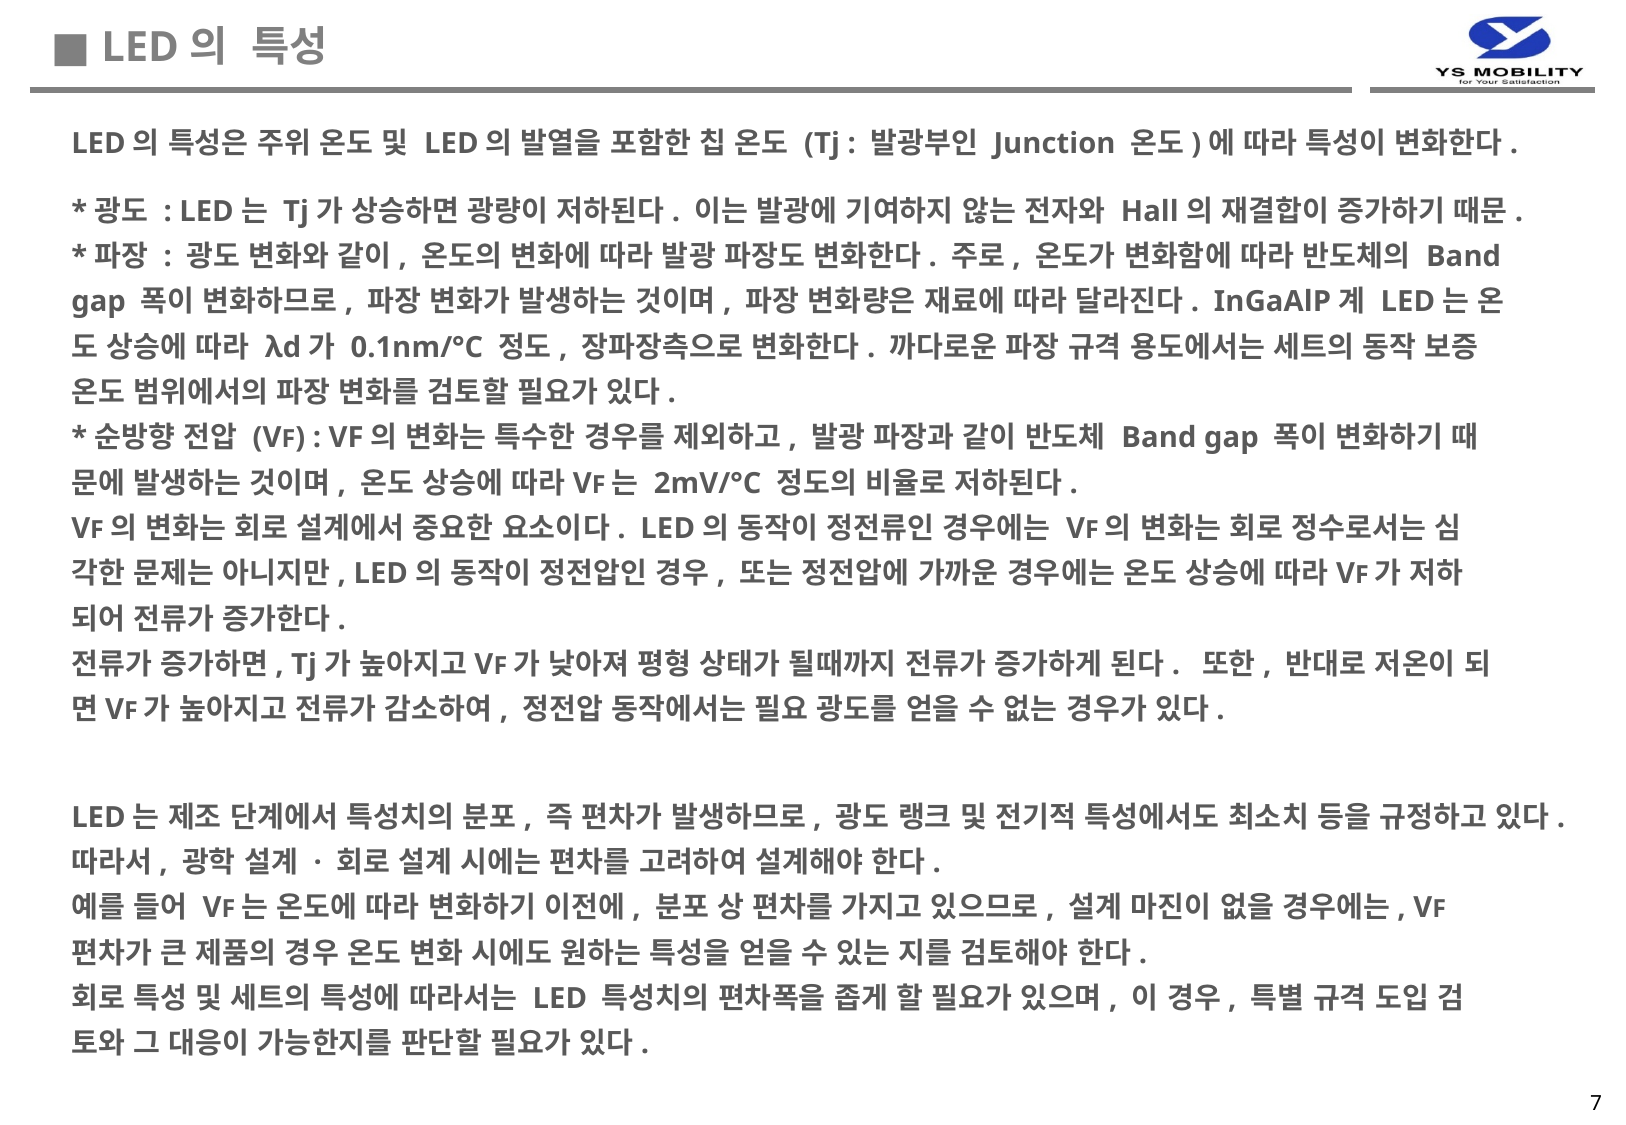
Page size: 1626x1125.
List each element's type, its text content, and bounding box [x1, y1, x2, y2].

text_box ■ LED의 특성 [36, 12, 1262, 78]
text_box LED는 제조 단계에서 특성치의 분포, 즉 편차가 발생하므로, 광도 랭크 및 전기적 특성에서도 최소치 등을 규정하고 있다. 따라서, 광학 설계 · 회로 설계 시에는 편차를 고려하여 설계해야 한다. 예를 들어 VF는 온도에 따라 변화하기 이전에, 분포 상 편차를 가지고 있으므로, 설계 마진이 없을 경우에는, VF 편차가 큰 제품의 경우 온도 변화 시에도 원하는 특성을 얻을 수 있는 지를 검토해야 한다. 회로 특성 및 세트의 특성에 따라서는 LED 특성치의 편차폭을 좁게 할 필요가 있으며, 이 경우, 특별 규격 도입 검 토와 그 대응이 가능한지를 판단할 필요가 있다. [56, 790, 1569, 1068]
text_box *광도 : LED는 Tj가 상승하면 광량이 저하된다. 이는 발광에 기여하지 않는 전자와 Hall의 재결합이 증가하기 때문. *파장 : 광도 변화와 같이, 온도의 변화에 따라 발광 파장도 변화한다. 주로, 온도가 변화함에 따라 반도체의 Band gap 폭이 변화하므로, 파장 변화가 발생하는 것이며, 파장 변화량은 재료에 따라 달라진다. InGaAlP계 LED는 온 도 상승에 따라 λd가 0.1nm/°C 정도, 장파장측으로 변화한다. 까다로운 파장 규격 용도에서는 세트의 동작 보증 온도 범위에서의 파장 변화를 검토할 필요가 있다. *순방향 전압 (VF) : VF의 변화는 특수한 경우를 제외하고, 발광 파장과 같이 반도체 Band gap 폭이 변화하기 때 문에 발생하는 것이며, 온도 상승에 따라VF는 2mV/°C 정도의 비율로 저하된다. VF의 변화는 회로 설계에서 중요한 요소이다. LED의 동작이 정전류인 경우에는 VF의 변화는 회로 정수로서는 심 각한 문제는 아니지만, LED의 동작이 정전압인 경우, 또는 정전압에 가까운 경우에는 온도 상승에 따라VF가 저하 되어 전류가 증가한다. 전류가 증가하면, Tj가 높아지고VF가 낮아져 평형 상태가 될때까지 전류가 증가하게 된다. 또한, 반대로 저온이 되 면VF가 높아지고 전류가 감소하여, 정전압 동작에서는 필요 광도를 얻을 수 없는 경우가 있다. [56, 184, 1593, 733]
text_box LED의 특성은 주위 온도 및 LED의 발열을 포함한 칩 온도 (Tj : 발광부인 Junction 온도)에 따라 특성이 변화한다. [56, 116, 1593, 167]
picture [1414, 14, 1586, 87]
